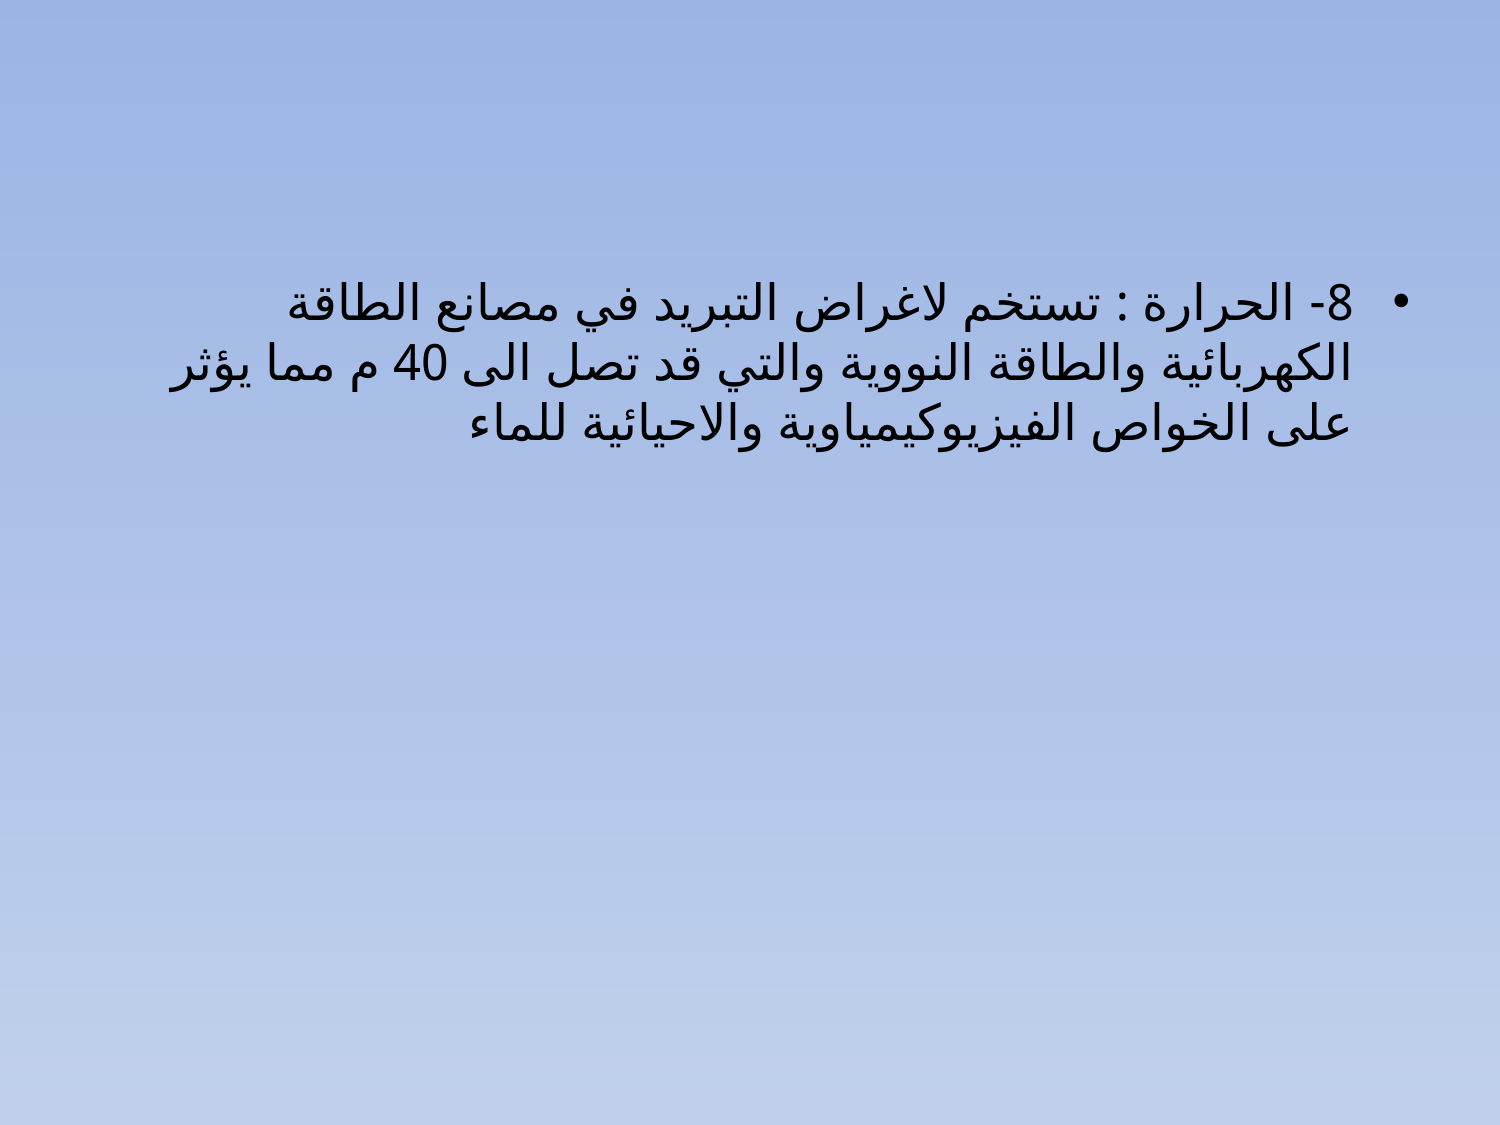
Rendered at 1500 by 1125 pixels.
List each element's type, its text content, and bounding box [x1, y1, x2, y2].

list 8- الحرارة : تستخم لاغراض التبريد في مصانع الطاقة الكهربائية والطاقة النووية والتي قد تصل الى 40 م مما يؤثر على الخواص الفيزيوكيمياوية والاحيائية للماء [75, 262, 1425, 1005]
